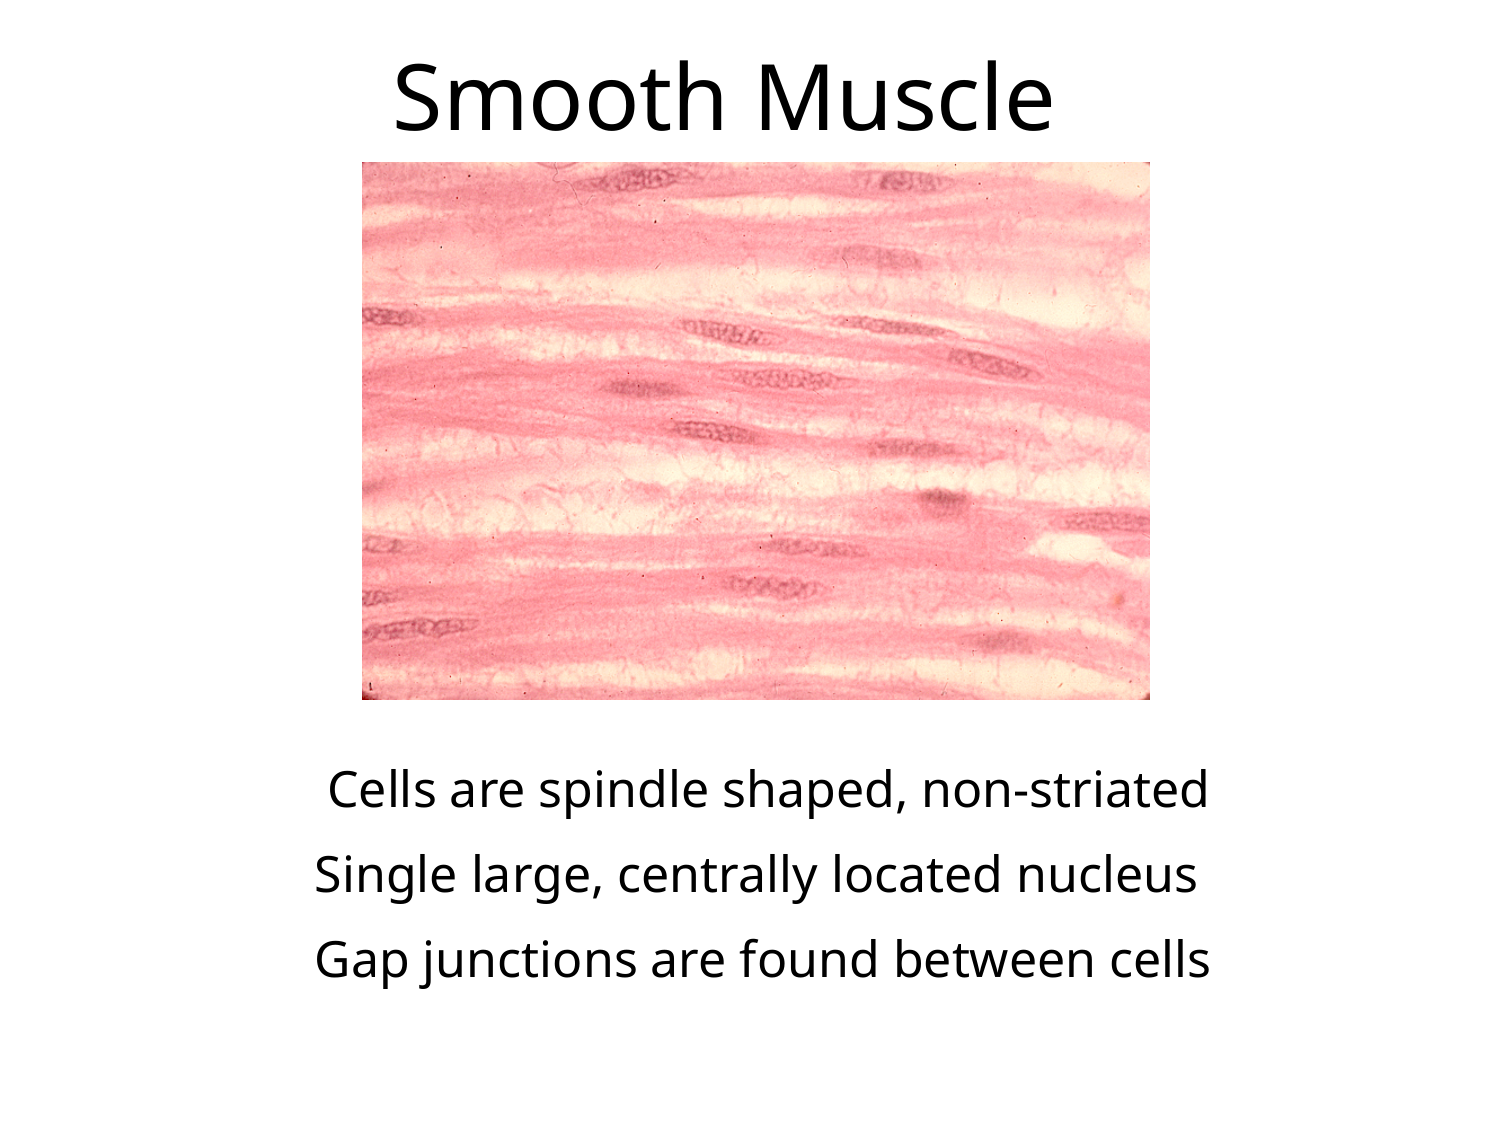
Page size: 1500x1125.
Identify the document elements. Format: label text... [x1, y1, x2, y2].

picture [362, 162, 1150, 700]
title Smooth Muscle [87, 0, 1363, 188]
text_box Cells are spindle shaped, non-striated Single large, centrally located nucleus Gap junctions are found between cells [299, 749, 1254, 995]
